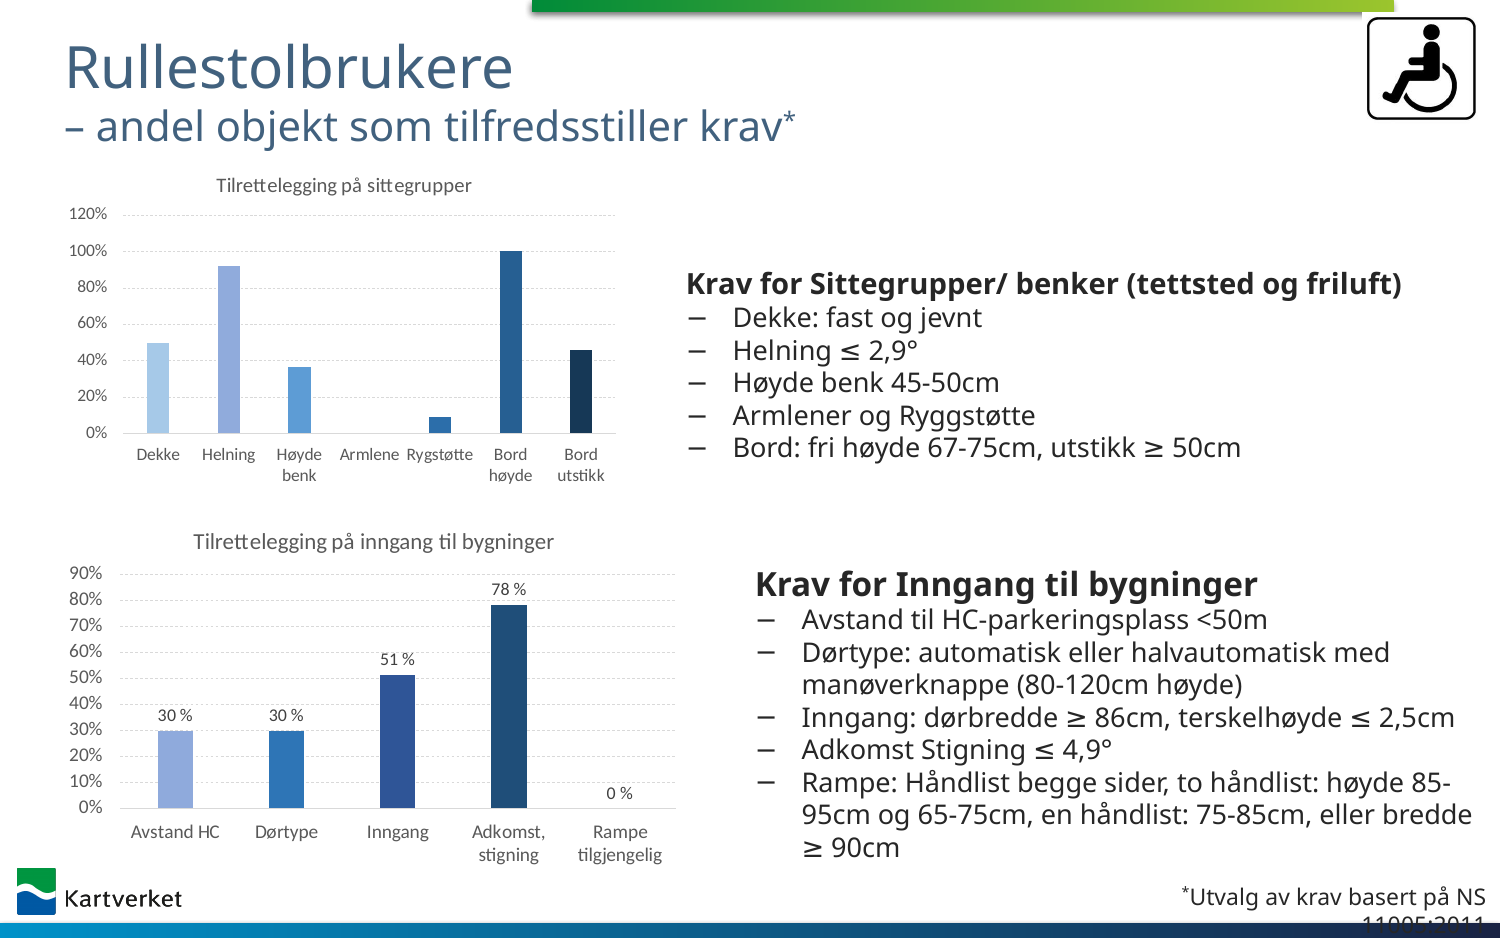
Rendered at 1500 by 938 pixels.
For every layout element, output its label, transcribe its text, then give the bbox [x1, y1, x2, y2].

text_box Krav for Inngang til bygninger Avstand til HC-parkeringsplass <50m Dørtype: automatisk eller halvautomatisk med manøverknappe (80-120cm høyde) Inngang: dørbredde ≥ 86cm, terskelhøyde ≤ 2,5cm Adkomst Stigning ≤ 4,9° Rampe: Håndlist begge sider, to håndlist: høyde 85-95cm og 65-75cm, en håndlist: 75-85cm, eller bredde ≥ 90cm [740, 555, 1491, 870]
text_box *Utvalg av krav basert på NS 11005:2011 [1068, 873, 1500, 938]
picture [62, 520, 687, 874]
picture [1362, 12, 1481, 126]
text_box Rullestolbrukere – andel objekt som tilfredsstiller krav* [49, 25, 1431, 158]
picture [62, 166, 626, 492]
text_box Krav for Sittegrupper/ benker (tettsted og friluft) Dekke: fast og jevnt Helning ≤ 2,9° Høyde benk 45-50cm Armlener og Ryggstøtte Bord: fri høyde 67-75cm, utstikk ≥ 50cm [670, 258, 1418, 471]
